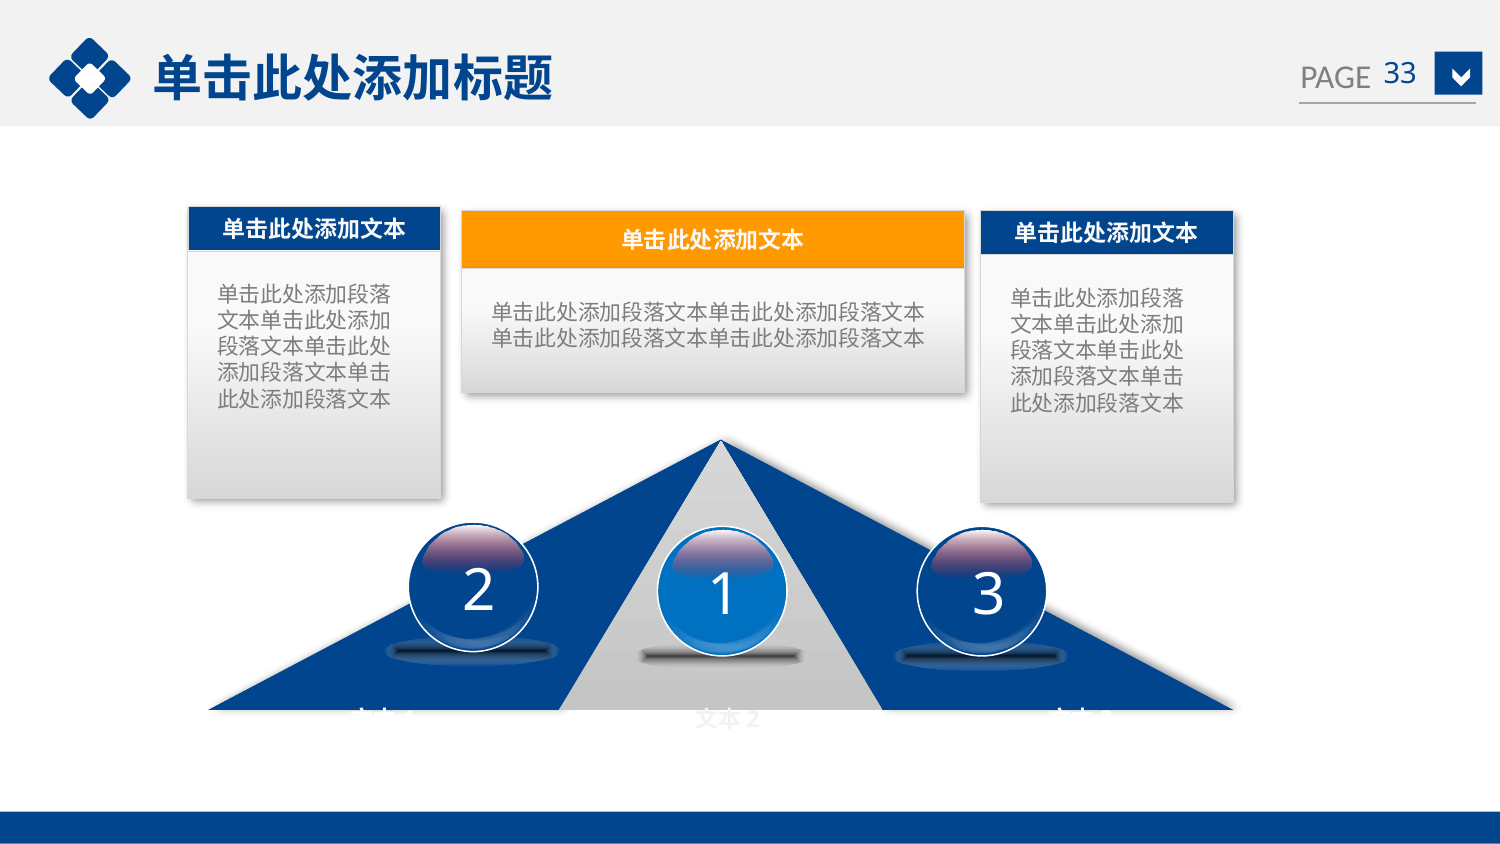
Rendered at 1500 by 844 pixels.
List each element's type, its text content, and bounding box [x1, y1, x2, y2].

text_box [892, 526, 1069, 671]
slide_number 33 [1364, 51, 1437, 97]
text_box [461, 210, 965, 393]
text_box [187, 206, 441, 499]
text_box 单击此处添加标题 [137, 38, 568, 114]
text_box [980, 210, 1234, 503]
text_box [52, 41, 127, 115]
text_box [383, 521, 560, 667]
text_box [632, 526, 809, 671]
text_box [207, 439, 1234, 741]
